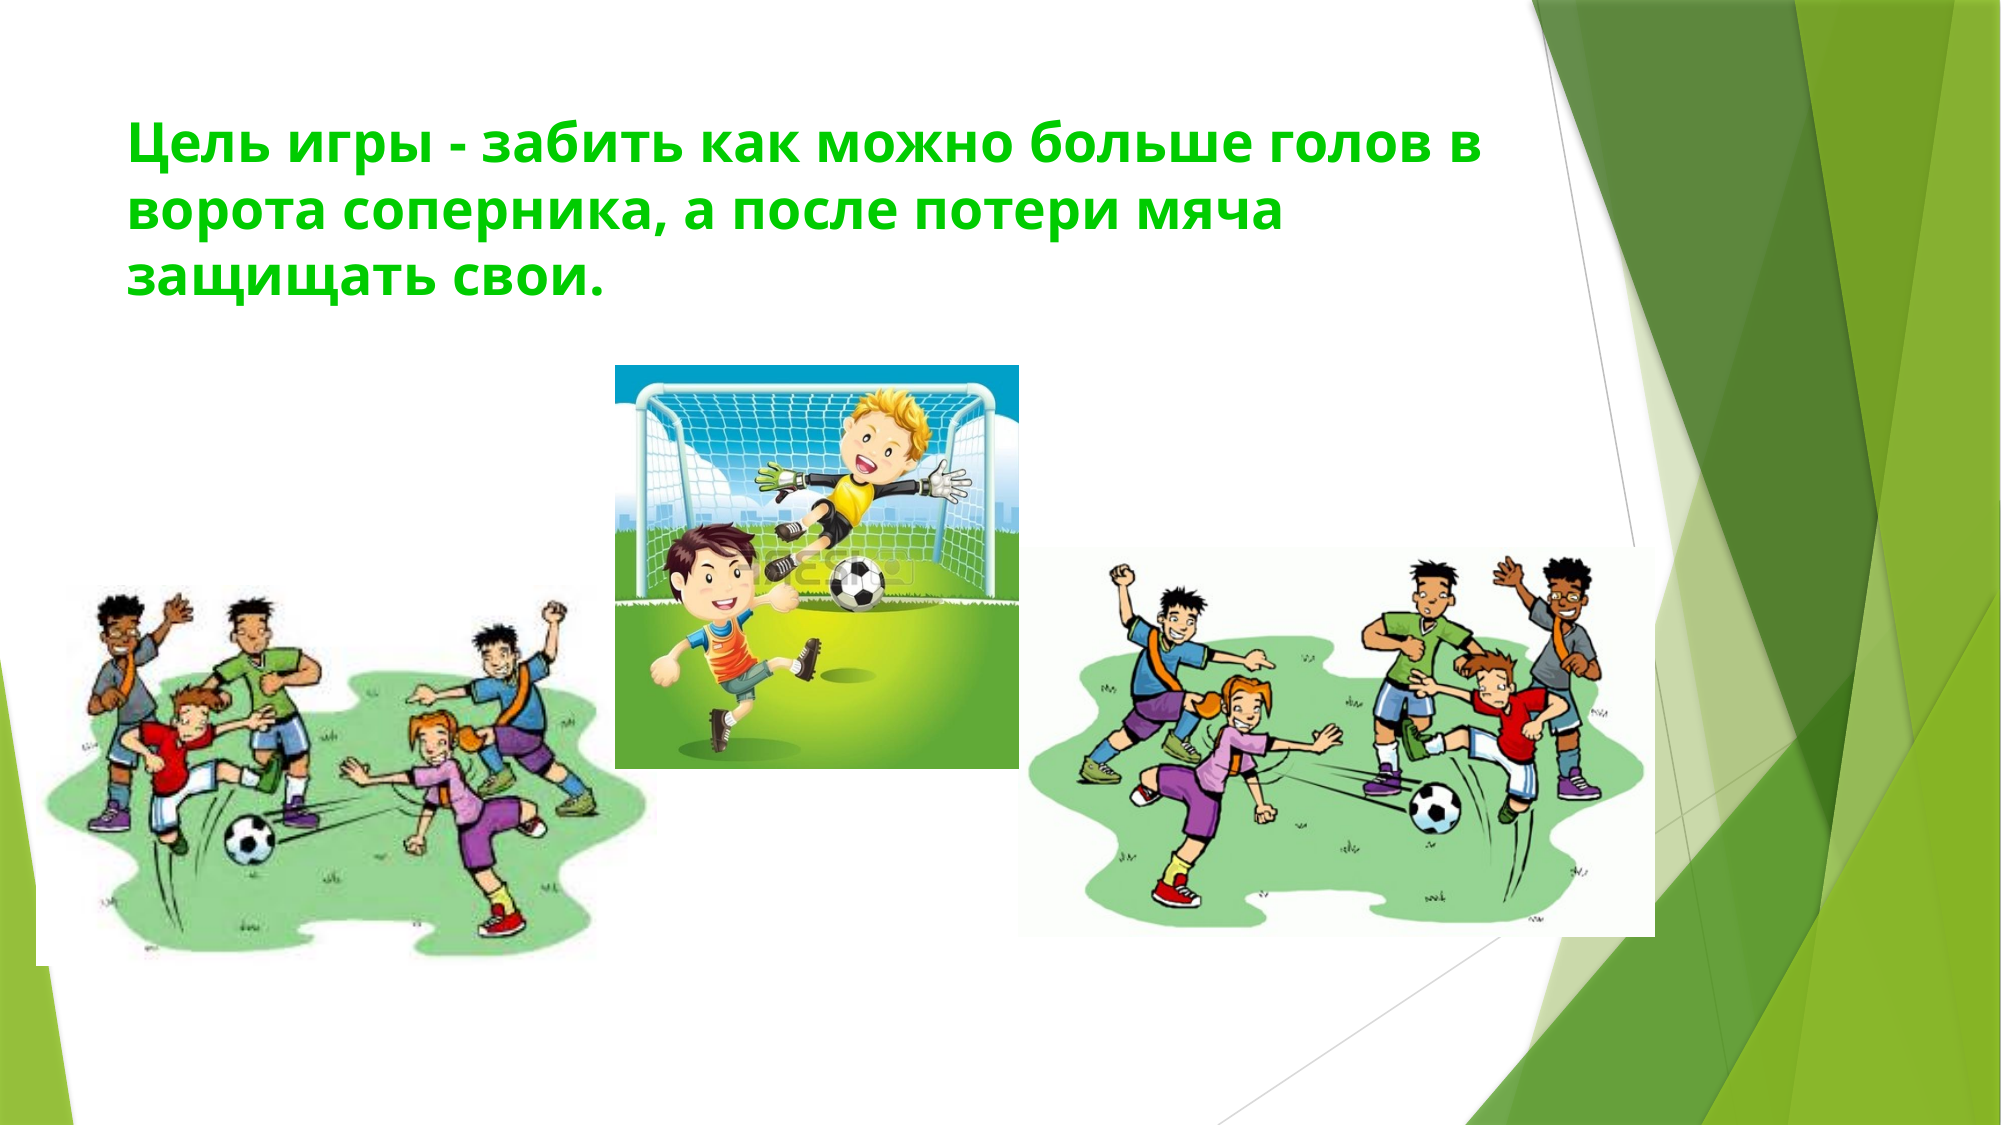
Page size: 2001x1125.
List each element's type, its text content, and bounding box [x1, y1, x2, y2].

title Цель игры - забить как можно больше голов в ворота соперника, а после потери мяча защищать свои. [111, 99, 1522, 317]
picture [36, 382, 1655, 966]
